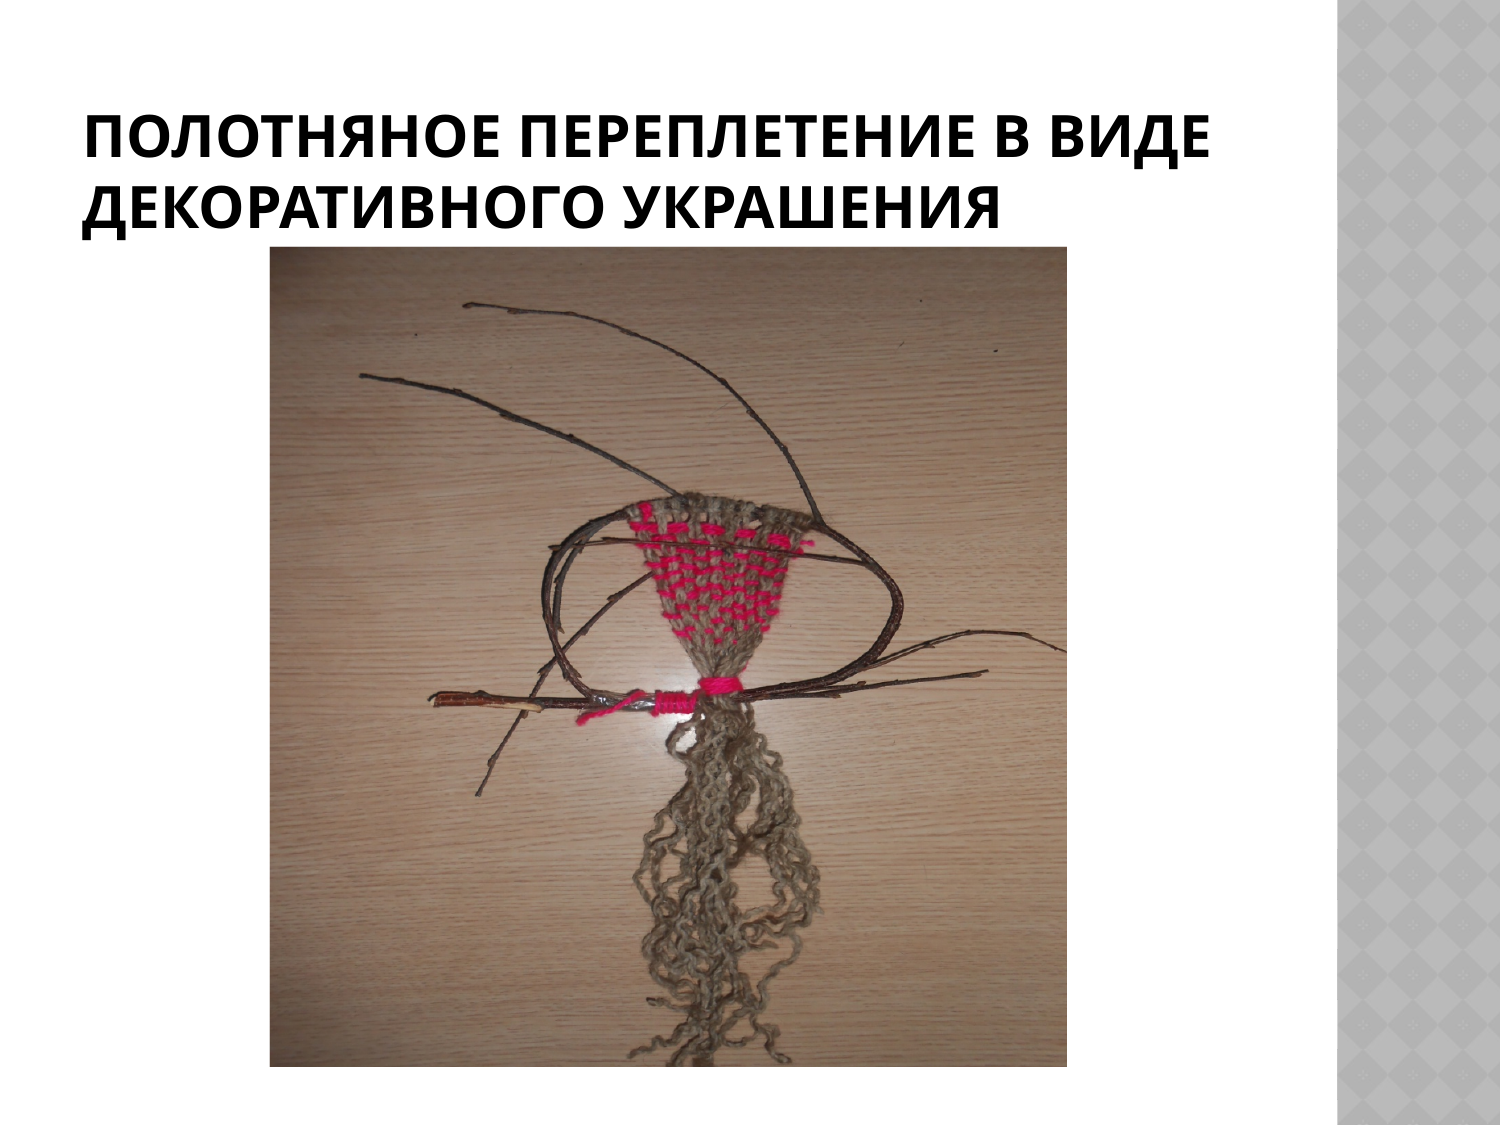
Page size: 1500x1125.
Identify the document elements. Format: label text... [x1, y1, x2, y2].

picture [270, 247, 1066, 256]
title Полотняное переплетение в виде декоративного украшения [75, 52, 1263, 240]
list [257, 257, 1079, 1055]
